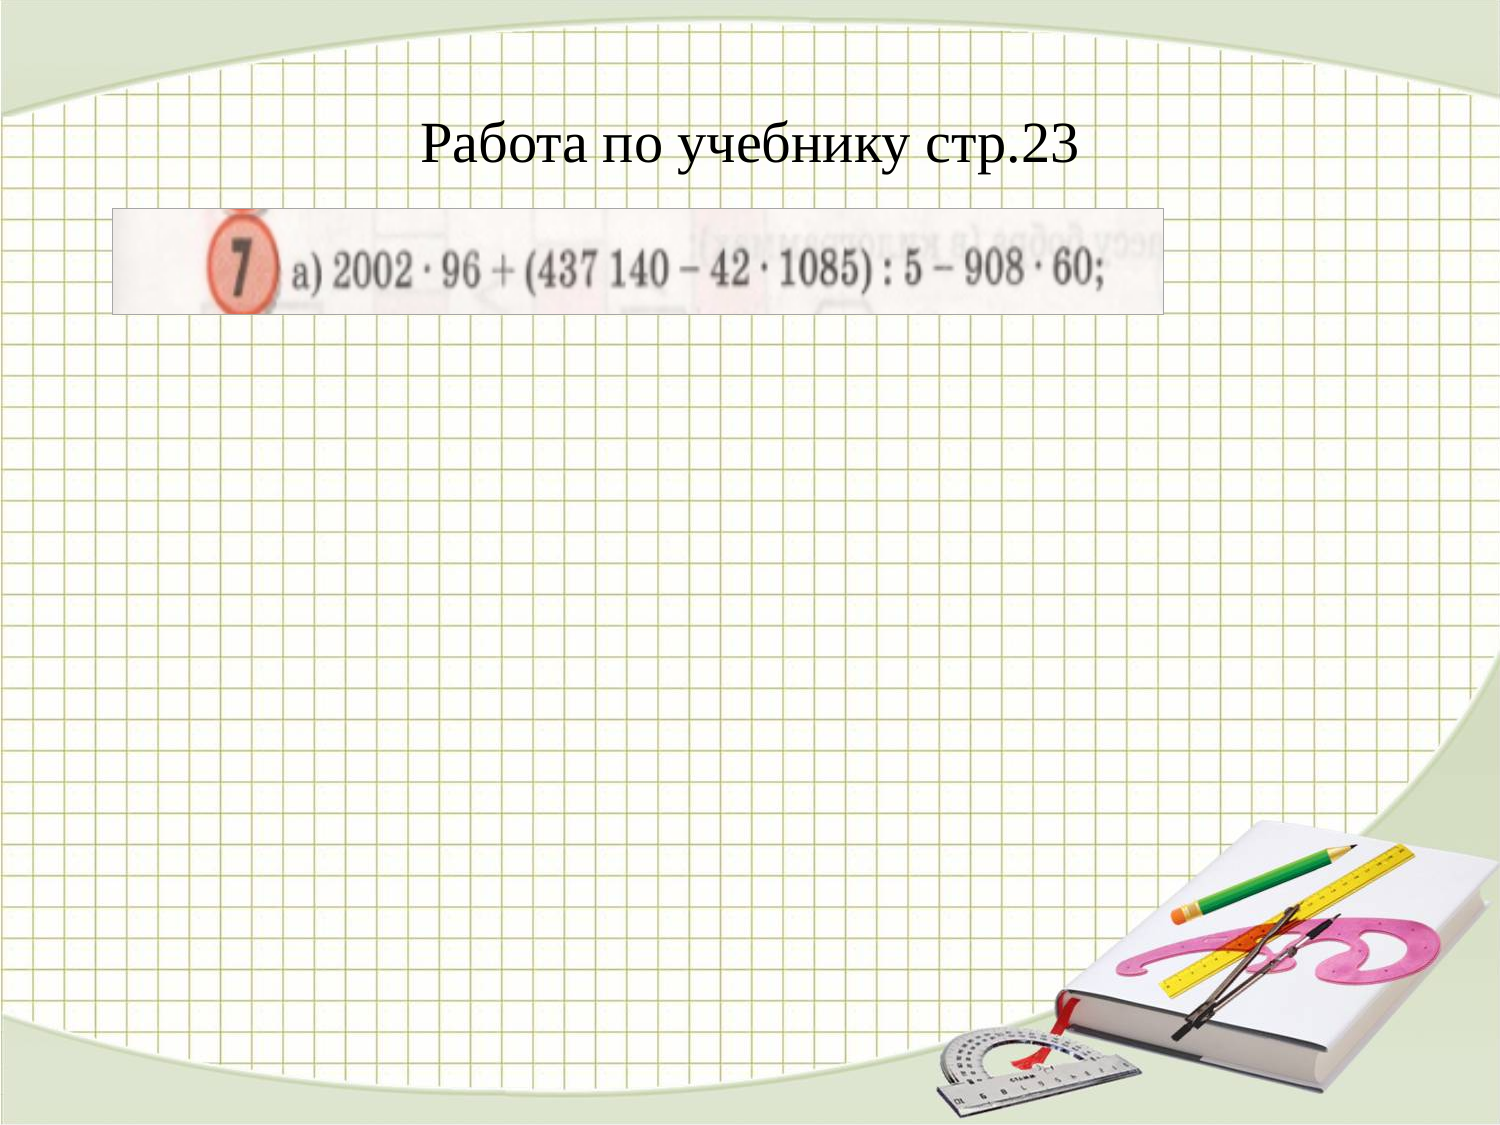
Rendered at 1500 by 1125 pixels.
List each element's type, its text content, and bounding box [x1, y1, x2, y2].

title Работа по учебнику стр.23 [75, 45, 1425, 233]
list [111, 207, 1164, 316]
picture [0, 0, 1500, 1125]
